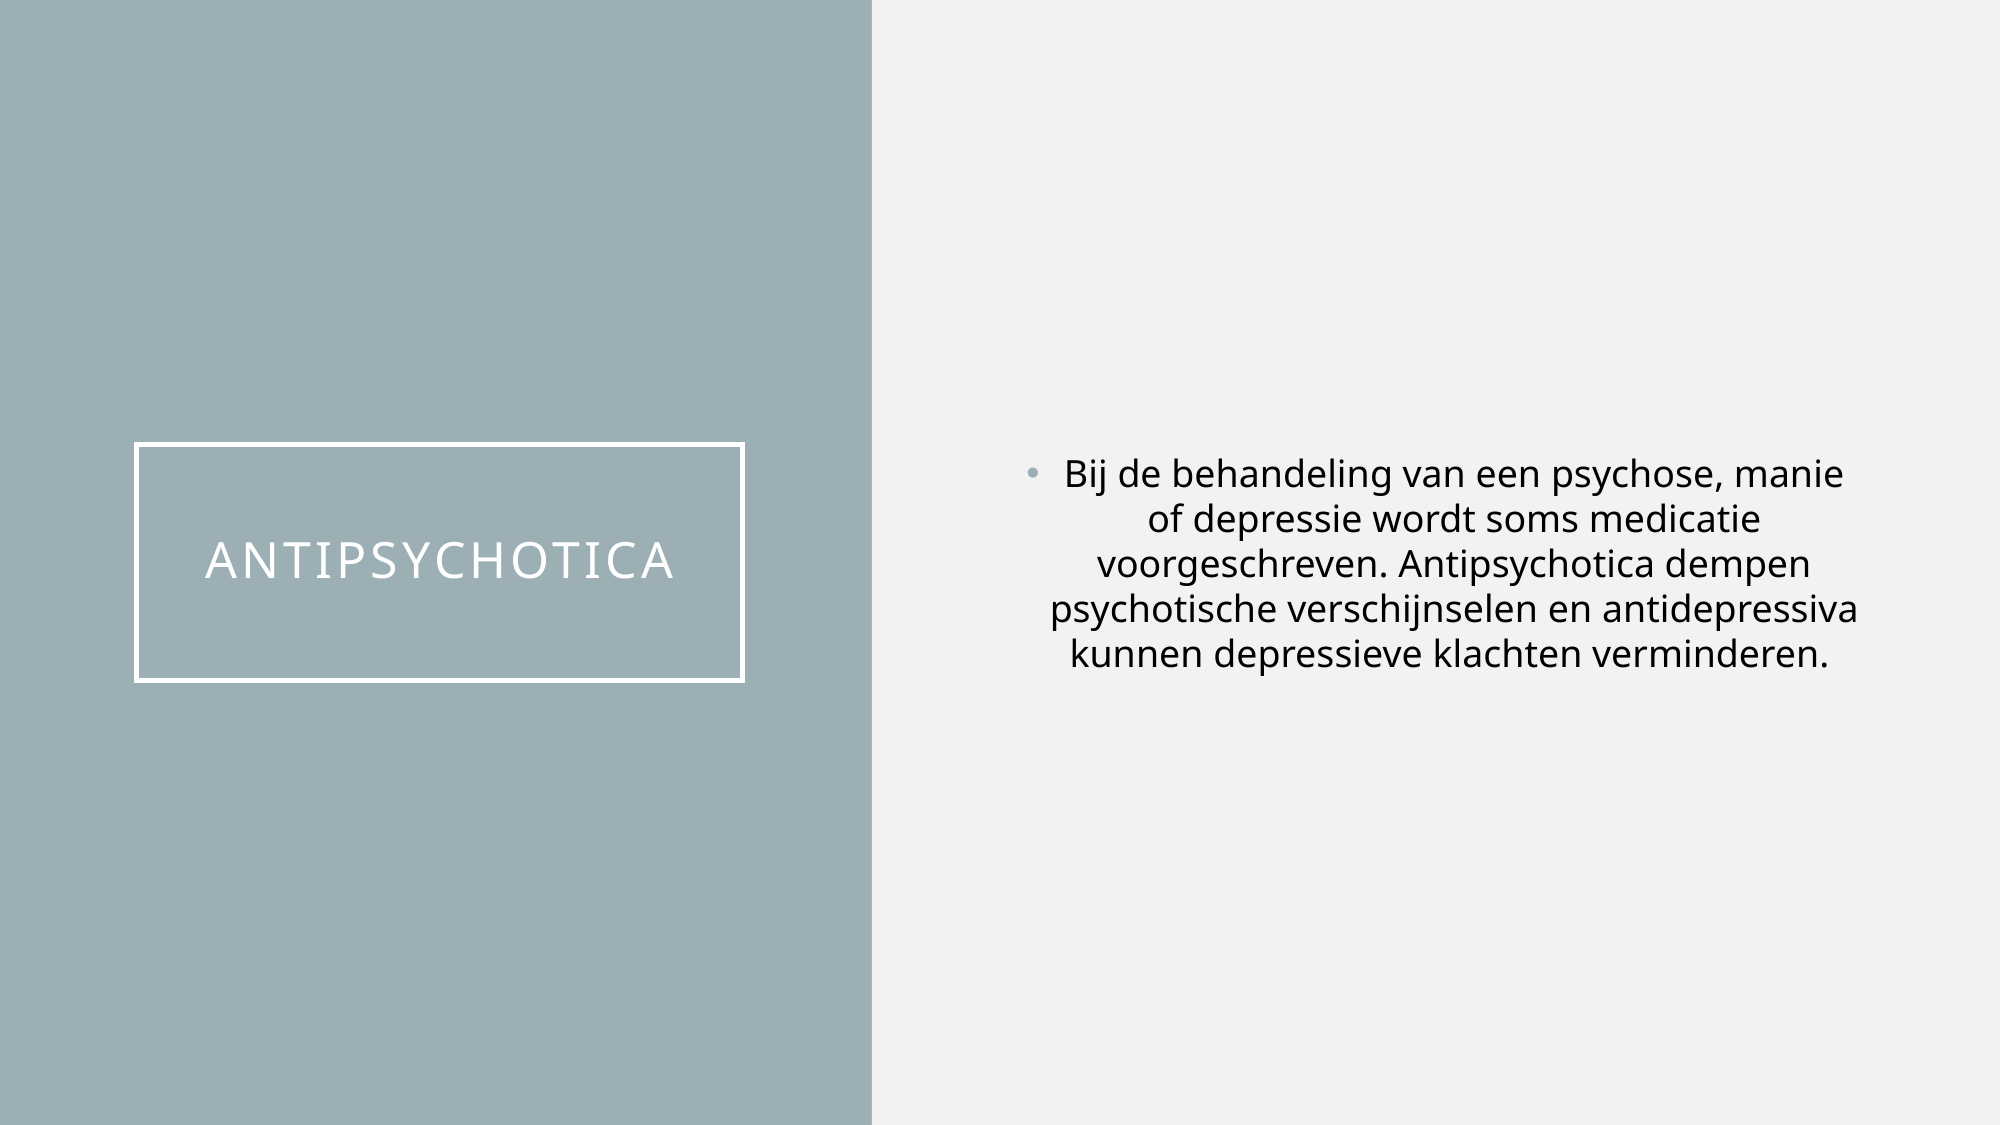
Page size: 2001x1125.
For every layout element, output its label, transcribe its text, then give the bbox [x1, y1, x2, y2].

text_box [871, 0, 2000, 1125]
list Bij de behandeling van een psychose, manie of depressie wordt soms medicatie voorgeschreven. Antipsychotica dempen psychotische verschijnselen en antidepressiva kunnen depressieve klachten verminderen. [992, 131, 1880, 994]
title Antipsychotica [134, 442, 745, 683]
